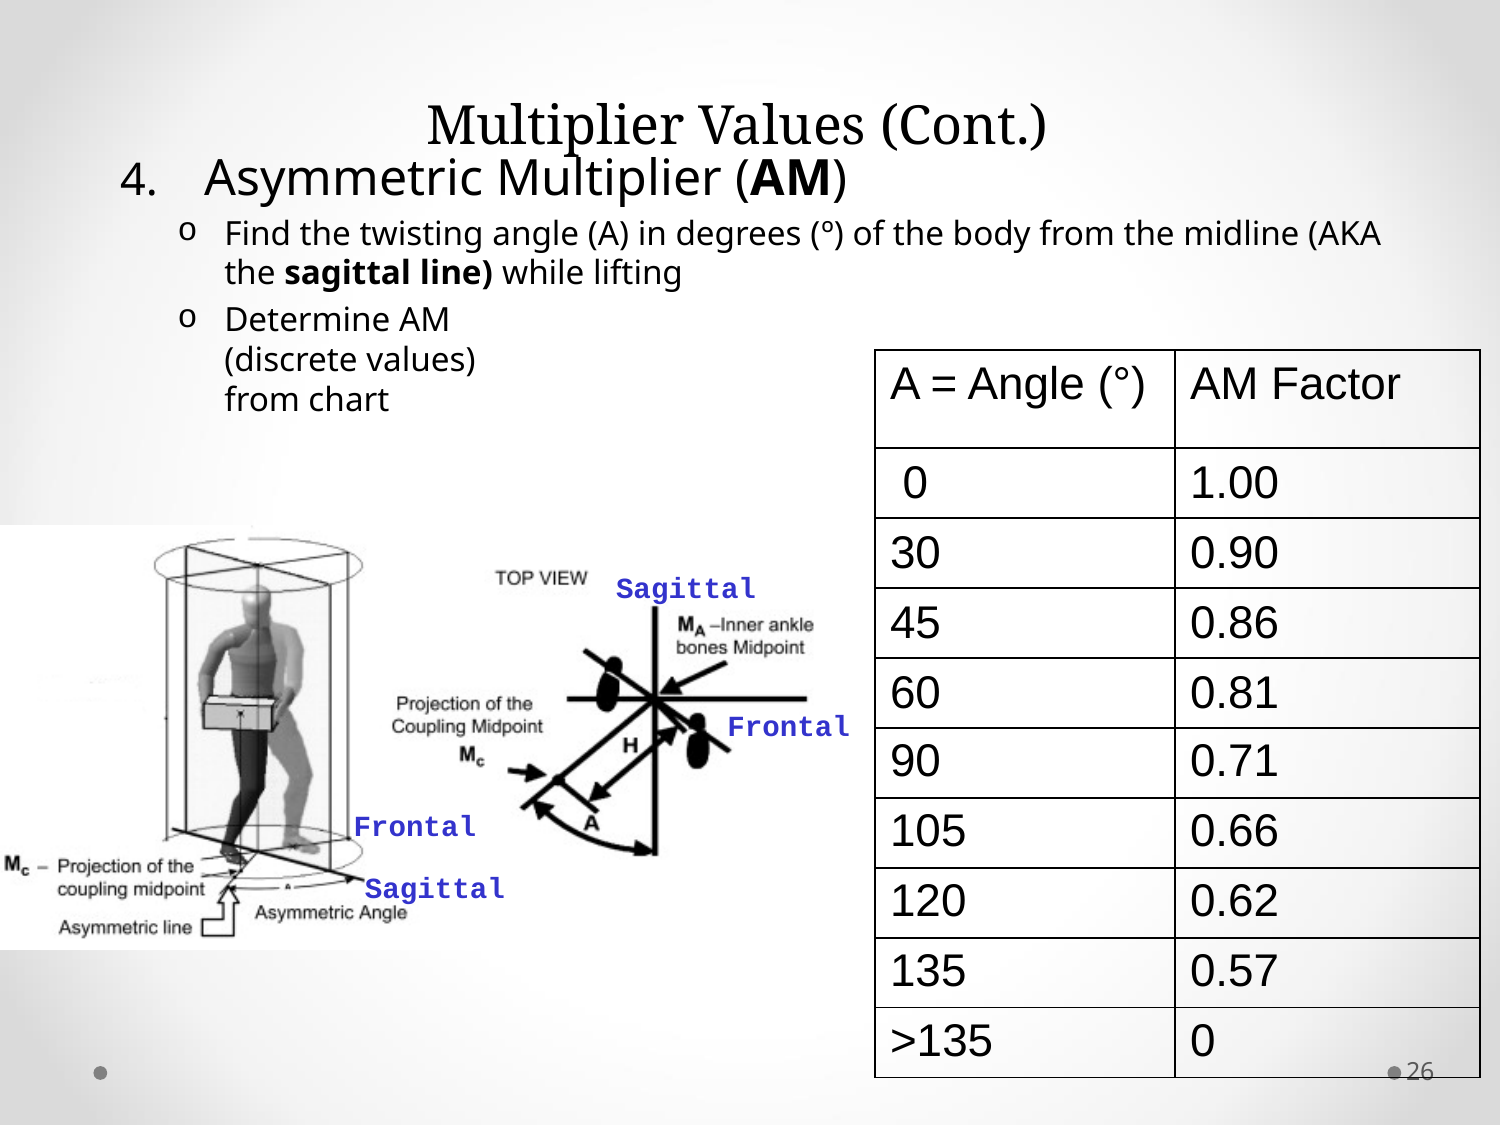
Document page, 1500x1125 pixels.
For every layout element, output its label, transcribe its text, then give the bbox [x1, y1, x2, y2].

title Multiplier Values (Cont.) [62, 62, 1413, 163]
table_header A = Angle (°) [876, 351, 1174, 447]
table_cell 1.00 [1176, 449, 1479, 517]
table_cell 0.90 [1176, 519, 1479, 587]
table_cell 0.71 [1176, 729, 1479, 797]
table_cell 90 [876, 729, 1174, 797]
table_cell 0.81 [1176, 659, 1479, 727]
table_cell 30 [876, 519, 1174, 587]
text_box Frontal [824, 699, 937, 750]
table_cell 135 [876, 939, 1174, 1007]
table_cell >135 [876, 1008, 1174, 1077]
table_header AM Factor [1176, 351, 1479, 447]
table_cell 45 [876, 589, 1174, 657]
table_cell 0.66 [1176, 799, 1479, 867]
table_cell 0.86 [1176, 589, 1479, 657]
list Asymmetric Multiplier (AM) Find the twisting angle (A) in degrees (º) of the body from the midline (AKA the sagittal line) while lifting Determine AM (discrete values) from chart [87, 137, 1438, 699]
table_cell 60 [876, 659, 1174, 727]
table_cell 105 [876, 799, 1174, 867]
table_cell 0 [1176, 1008, 1479, 1077]
list Asymmetric Multiplier (AM) Find the twisting angle (A) in degrees (º) of the body from the midline (AKA the sagittal line) while lifting Determine AM (discrete values) from chart [87, 750, 1438, 1113]
slide_number 26 [1401, 1042, 1494, 1103]
table_cell 0.62 [1176, 869, 1479, 937]
table_cell 0 [876, 449, 1174, 517]
picture [0, 0, 1500, 1125]
table_cell 0.57 [1176, 939, 1479, 1007]
table_cell 120 [876, 869, 1174, 937]
